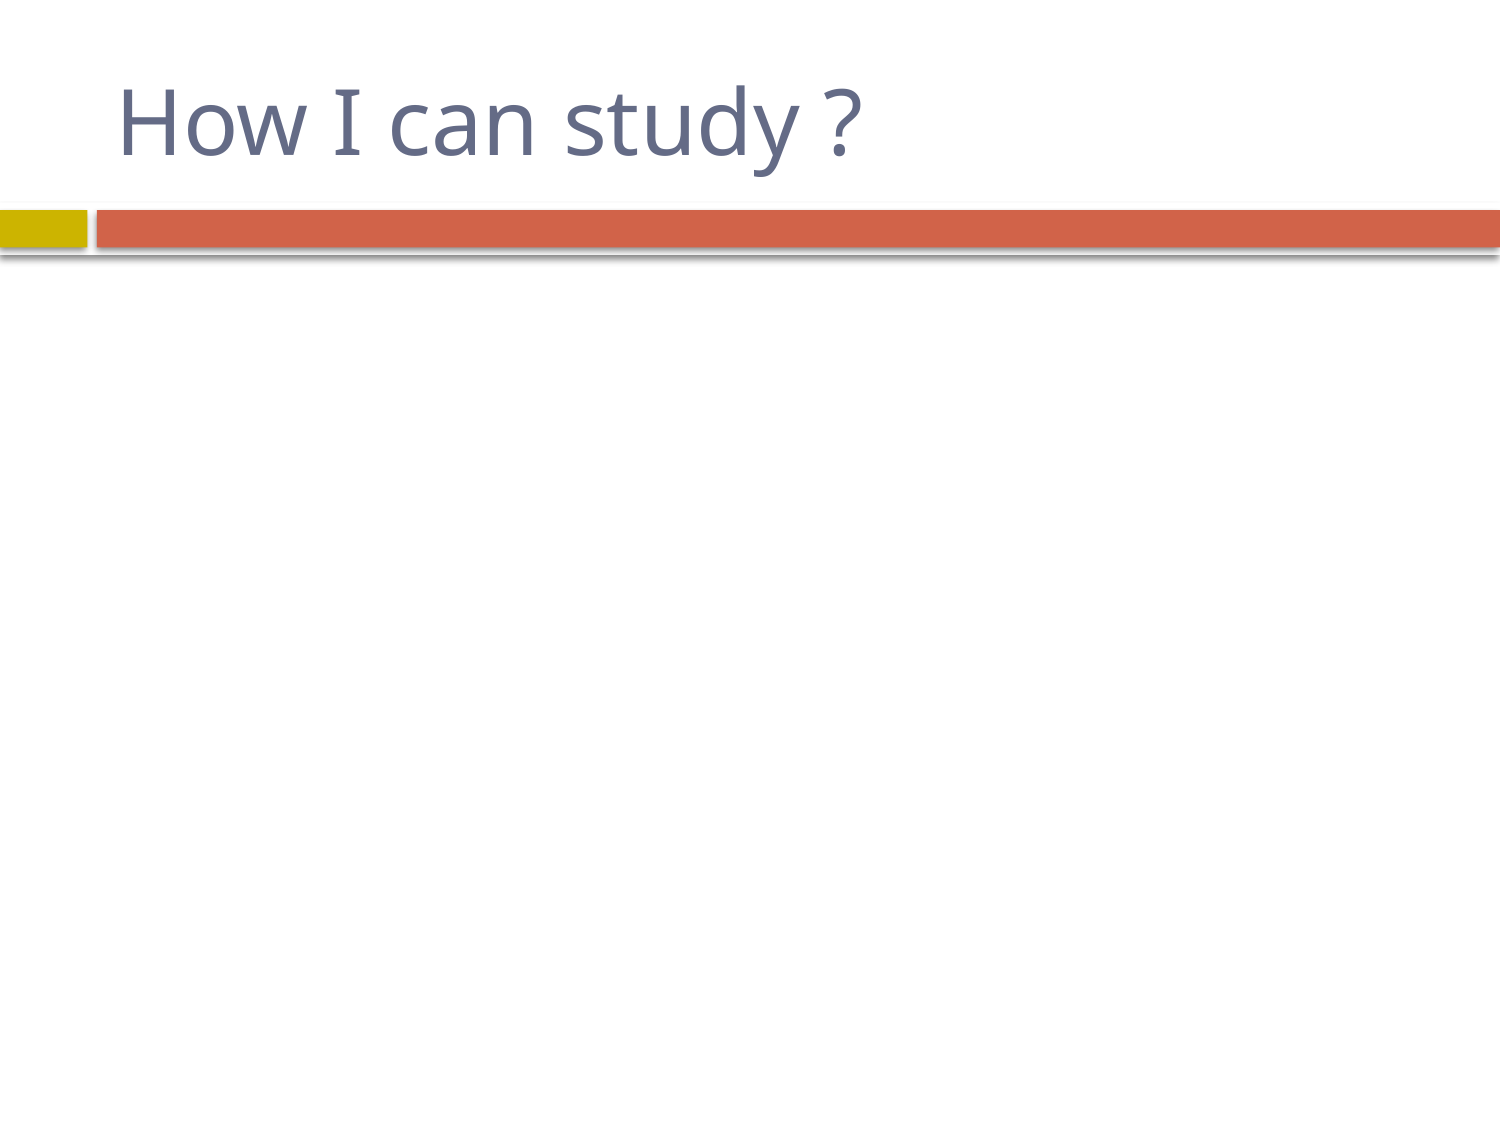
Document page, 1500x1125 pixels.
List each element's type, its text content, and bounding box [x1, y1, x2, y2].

title How I can study ? [100, 37, 1438, 200]
